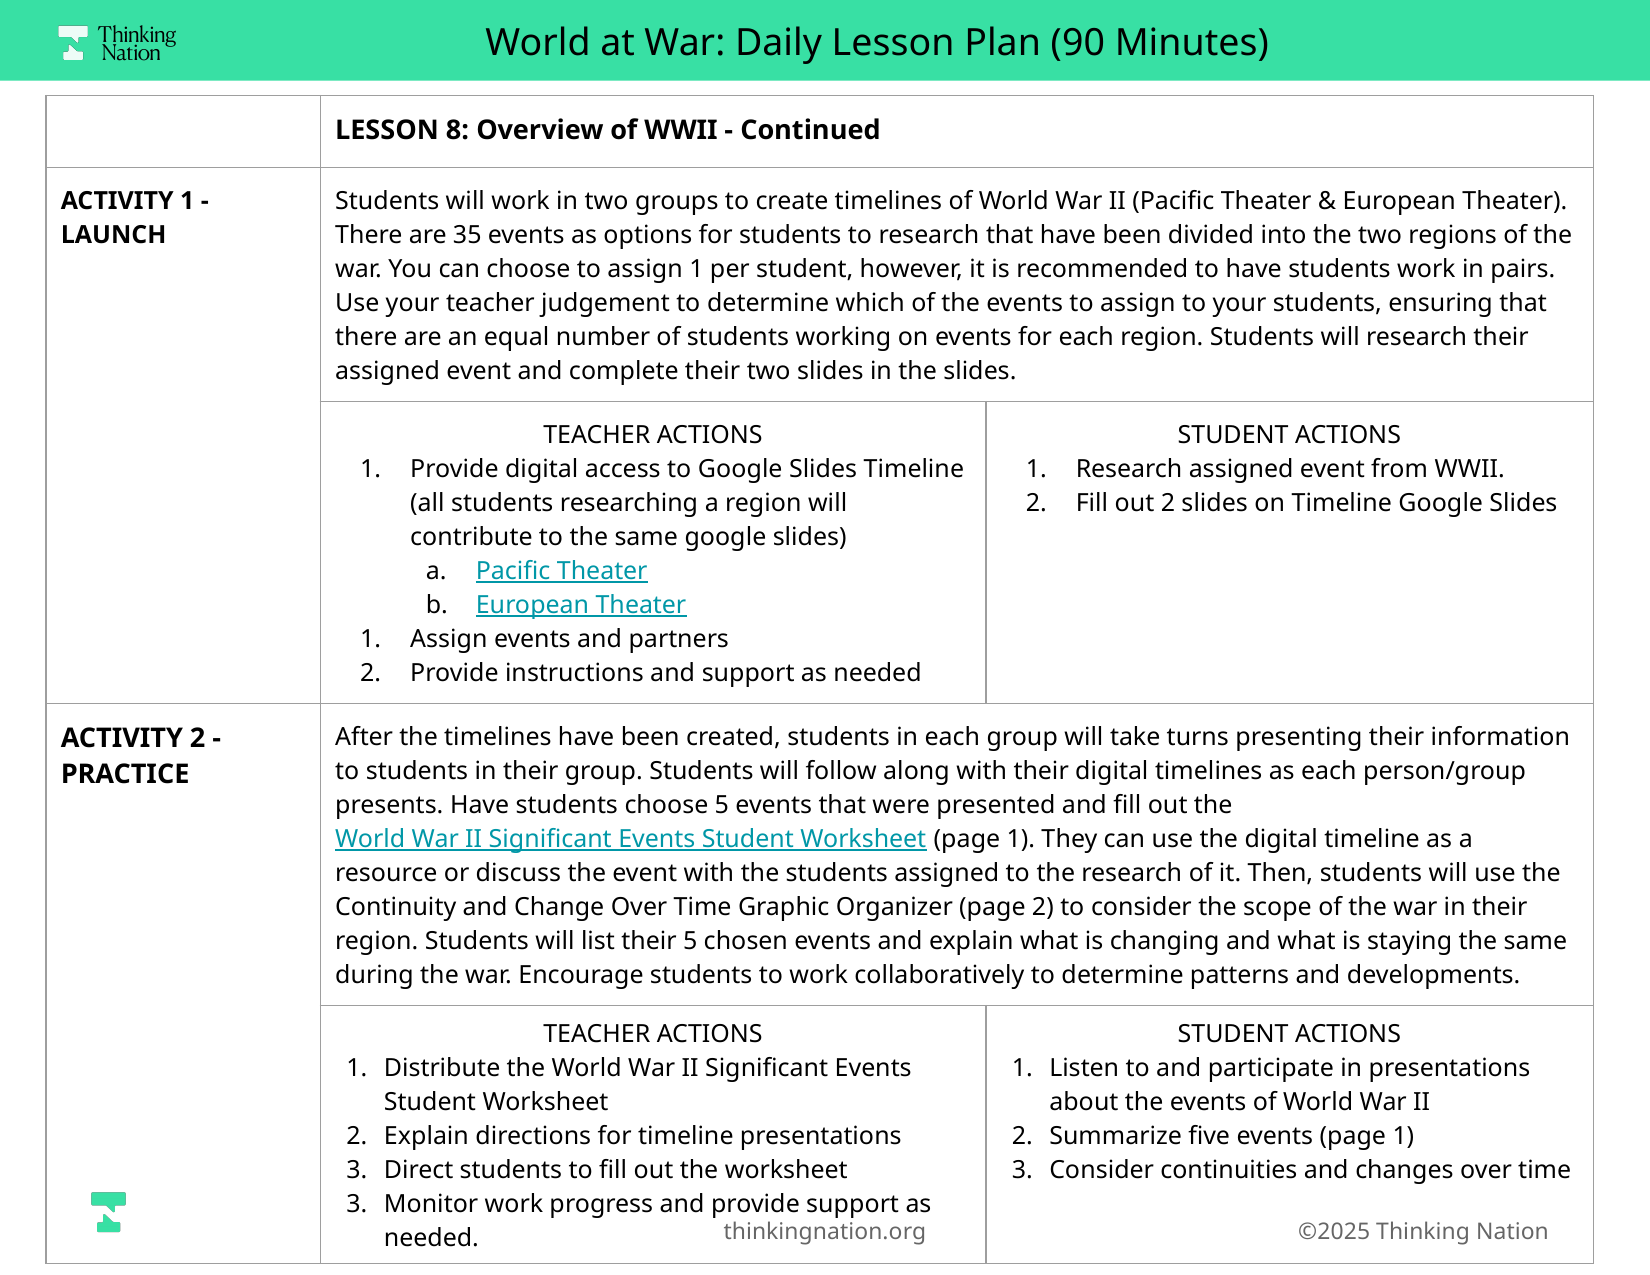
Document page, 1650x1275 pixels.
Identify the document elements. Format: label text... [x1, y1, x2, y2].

table_cell Students will work in two groups to create timelines of World War II (Pacific Theater & European Theater). There are 35 events as options for students to research that have been divided into the two regions of the war. You can choose to assign 1 per student, however, it is recommended to have students work in pairs. Use your teacher judgement to determine which of the events to assign to your students, ensuring that there are an equal number of students working on events for each region. Students will research their assigned event and complete their two slides in the slides. [321, 168, 1593, 401]
table_cell ACTIVITY 2 - PRACTICE [47, 704, 320, 1263]
table_header LESSON 8: Overview of WWII - Continued [321, 96, 1593, 167]
table_cell After the timelines have been created, students in each group will take turns presenting their information to students in their group. Students will follow along with their digital timelines as each person/group presents. Have students choose 5 events that were presented and fill out the World War II Significant Events Student Worksheet (page 1). They can use the digital timeline as a resource or discuss the event with the students assigned to the research of it. Then, students will use the Continuity and Change Over Time Graphic Organizer (page 2) to consider the scope of the war in their region. Students will list their 5 chosen events and explain what is changing and what is staying the same during the war. Encourage students to work collaboratively to determine patterns and developments. [321, 704, 1593, 1005]
picture [80, 1184, 136, 1240]
table_header [47, 96, 320, 167]
table_cell STUDENT ACTIONS Listen to and participate in presentations about the events of World War II Summarize five events (page 1) Consider continuities and changes over time [987, 1006, 1593, 1263]
text_box World at War: Daily Lesson Plan (90 Minutes) [0, 0, 1650, 81]
picture [45, 14, 180, 85]
table_cell TEACHER ACTIONS Distribute the World War II Significant Events Student Worksheet Explain directions for timeline presentations Direct students to fill out the worksheet Monitor work progress and provide support as needed. [321, 1006, 985, 1263]
table_cell STUDENT ACTIONS Research assigned event from WWII. Fill out 2 slides on Timeline Google Slides [987, 402, 1593, 703]
table_cell ACTIVITY 1 - LAUNCH [47, 168, 320, 703]
table_cell TEACHER ACTIONS Provide digital access to Google Slides Timeline (all students researching a region will contribute to the same google slides) Pacific Theater European Theater Assign events and partners Provide instructions and support as needed [321, 402, 985, 703]
